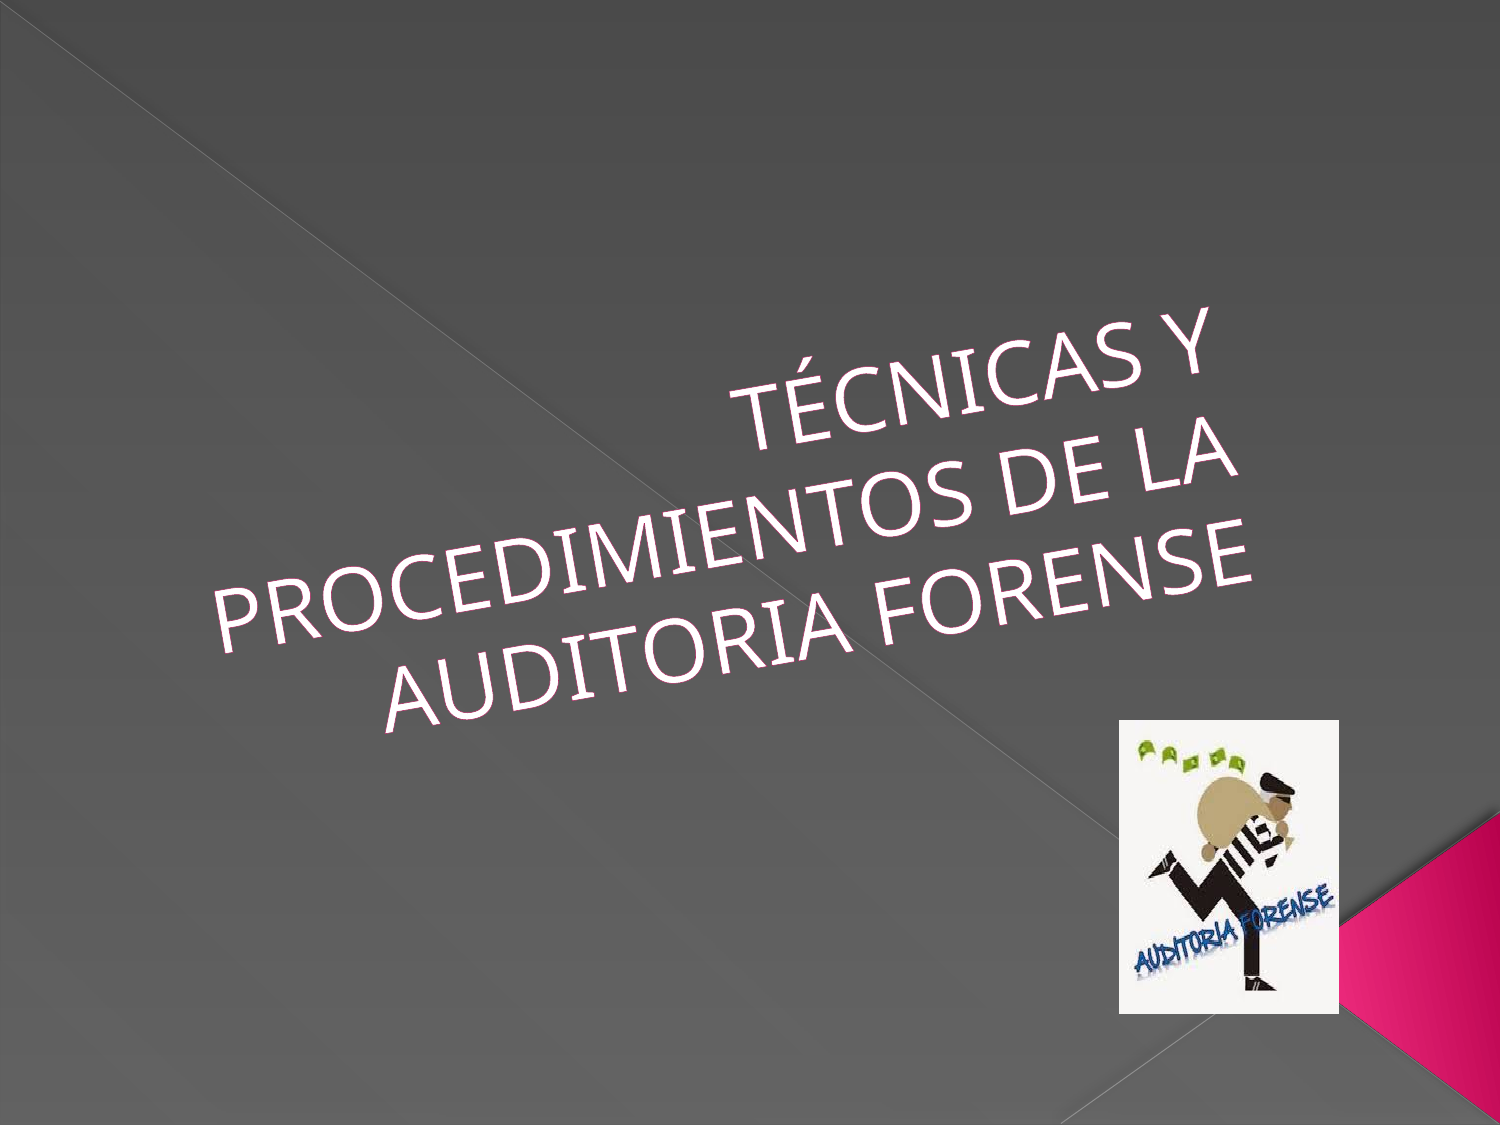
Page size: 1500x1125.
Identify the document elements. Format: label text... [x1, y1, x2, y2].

title TÉCNICAS Y PROCEDIMIENTOS DE LA AUDITORIA FORENSE [12, 269, 1277, 815]
picture [1119, 720, 1339, 1014]
